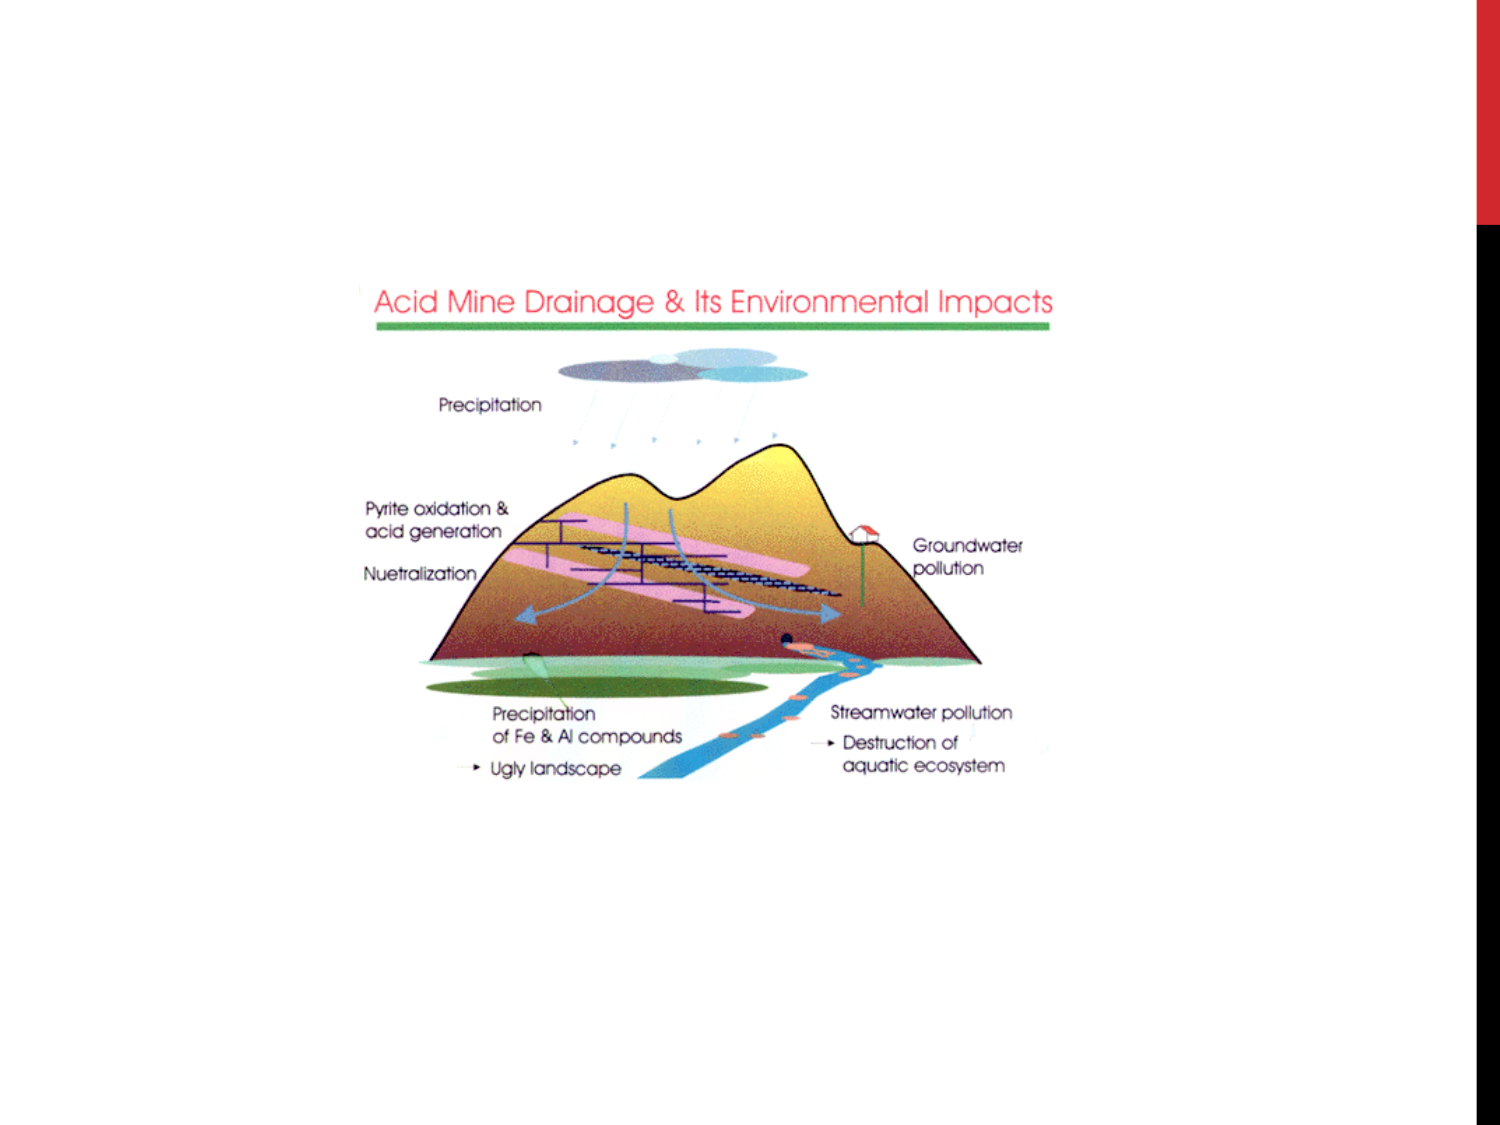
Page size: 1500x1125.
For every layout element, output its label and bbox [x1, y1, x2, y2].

picture [358, 282, 1058, 783]
